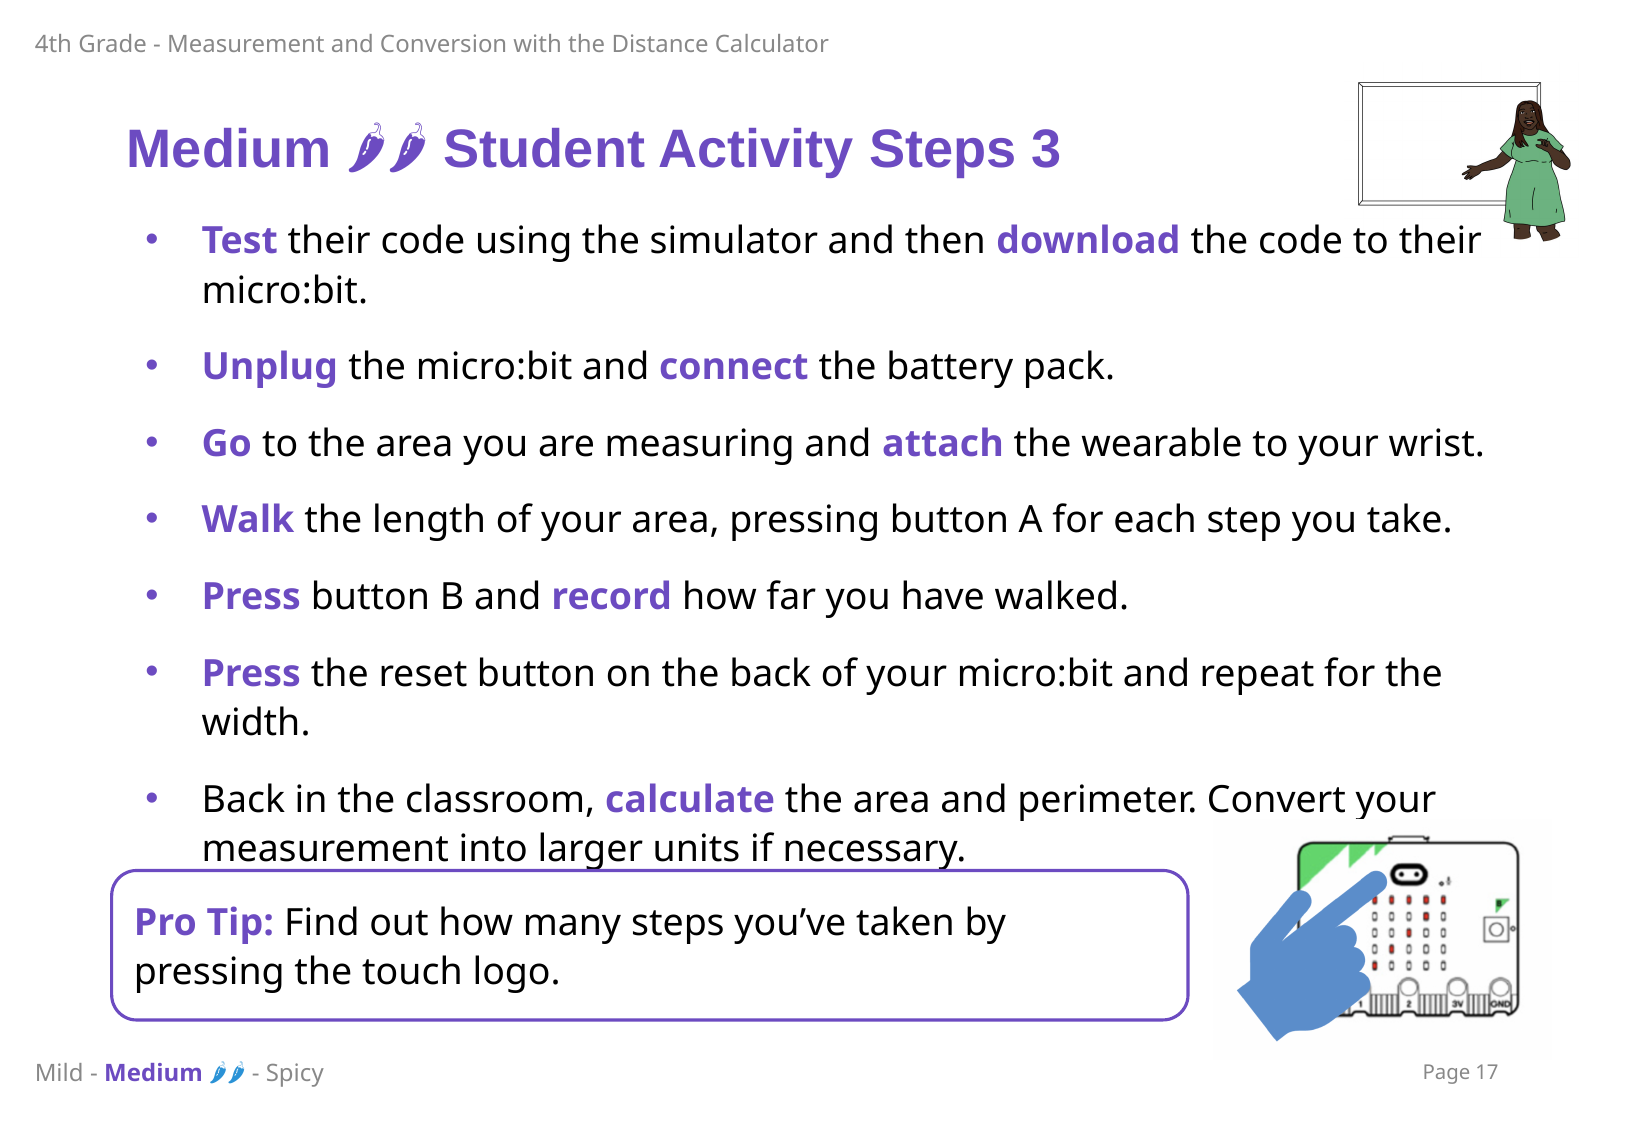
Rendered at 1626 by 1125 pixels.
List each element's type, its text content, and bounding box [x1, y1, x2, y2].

list Test their code using the simulator and then download the code to their micro:bit. Unplug the micro:bit and connect the battery pack. Go to the area you are measuring and attach the wearable to your wrist. Walk the length of your area, pressing button A for each step you take. Press button B and record how far you have walked. Press the reset button on the back of your micro:bit and repeat for the width. Back in the classroom, calculate the area and perimeter. Convert your measurement into larger units if necessary. [111, 204, 1514, 961]
text_box Mild - Medium 🌶️🌶️ - Spicy [19, 1042, 623, 1103]
picture [1343, 62, 1579, 258]
picture [1213, 818, 1552, 1060]
text_box Pro Tip: Find out how many steps you’ve taken by pressing the touch logo. [111, 870, 1189, 1021]
title Medium 🌶️🌶️ Student Activity Steps 3 [111, 74, 1338, 204]
slide_number Page 17 [1147, 1042, 1514, 1103]
